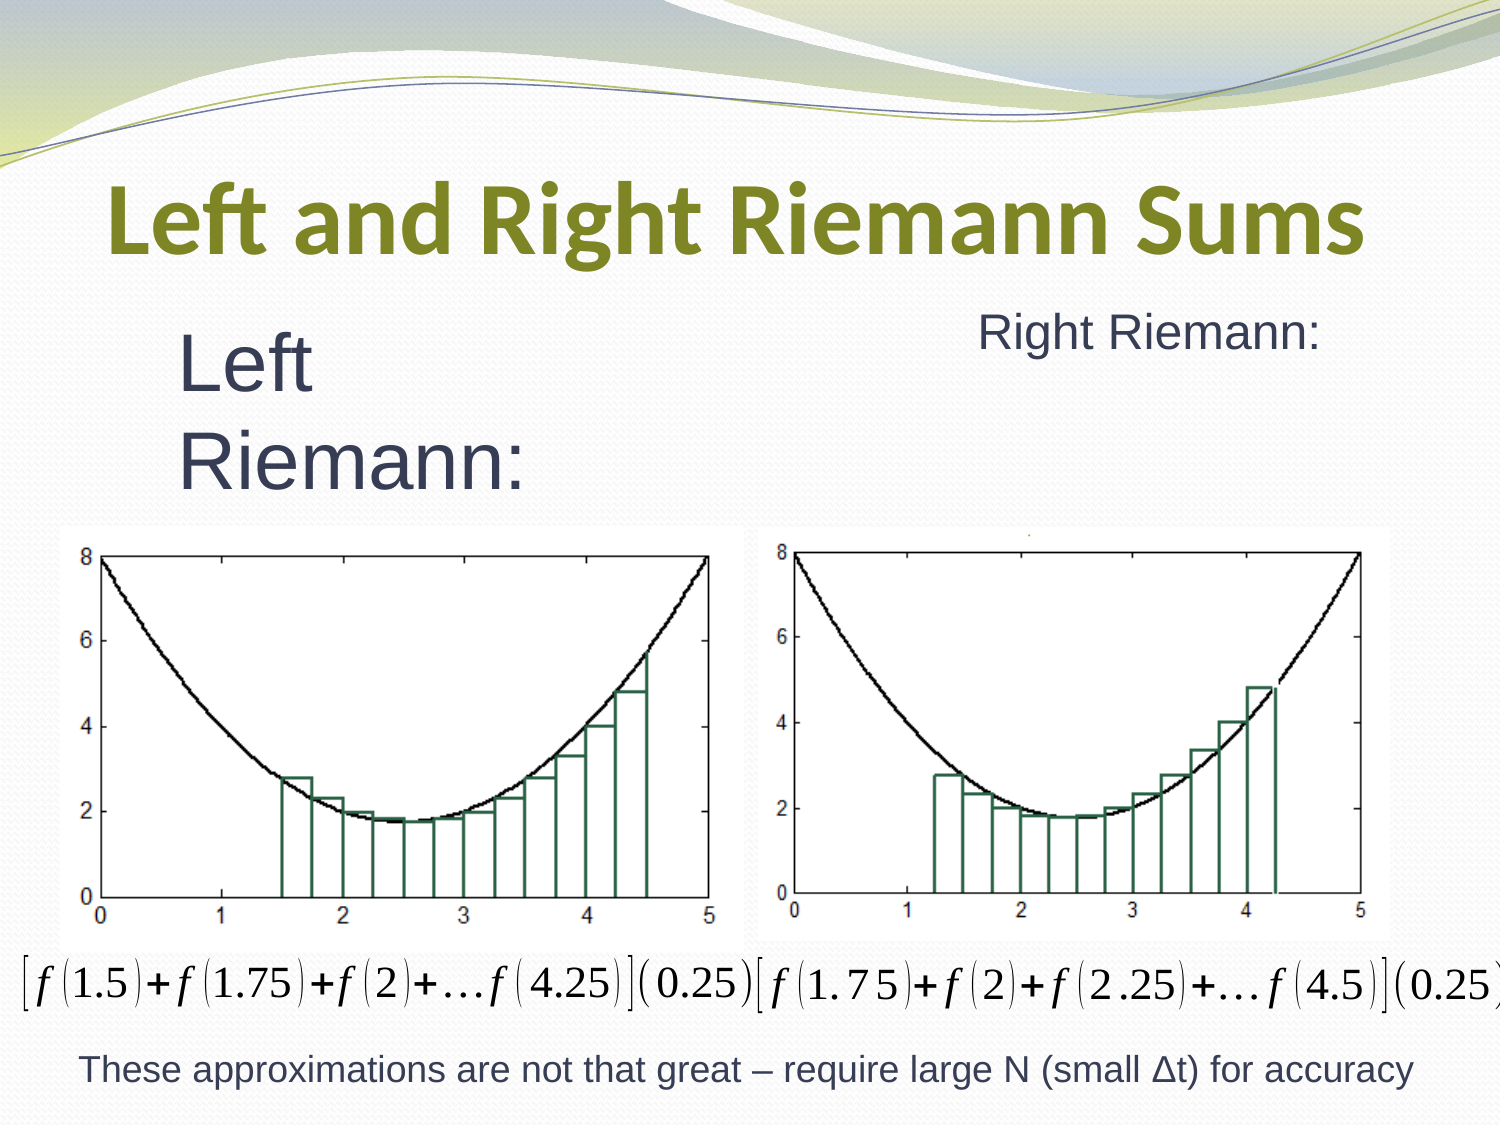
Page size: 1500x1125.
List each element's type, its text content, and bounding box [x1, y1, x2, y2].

picture [758, 526, 1391, 942]
picture [60, 526, 744, 952]
text_box These approximations are not that great – require large N (small Δt) for accuracy [63, 1037, 1447, 1098]
title Left and Right Riemann Sums [62, 87, 1413, 275]
